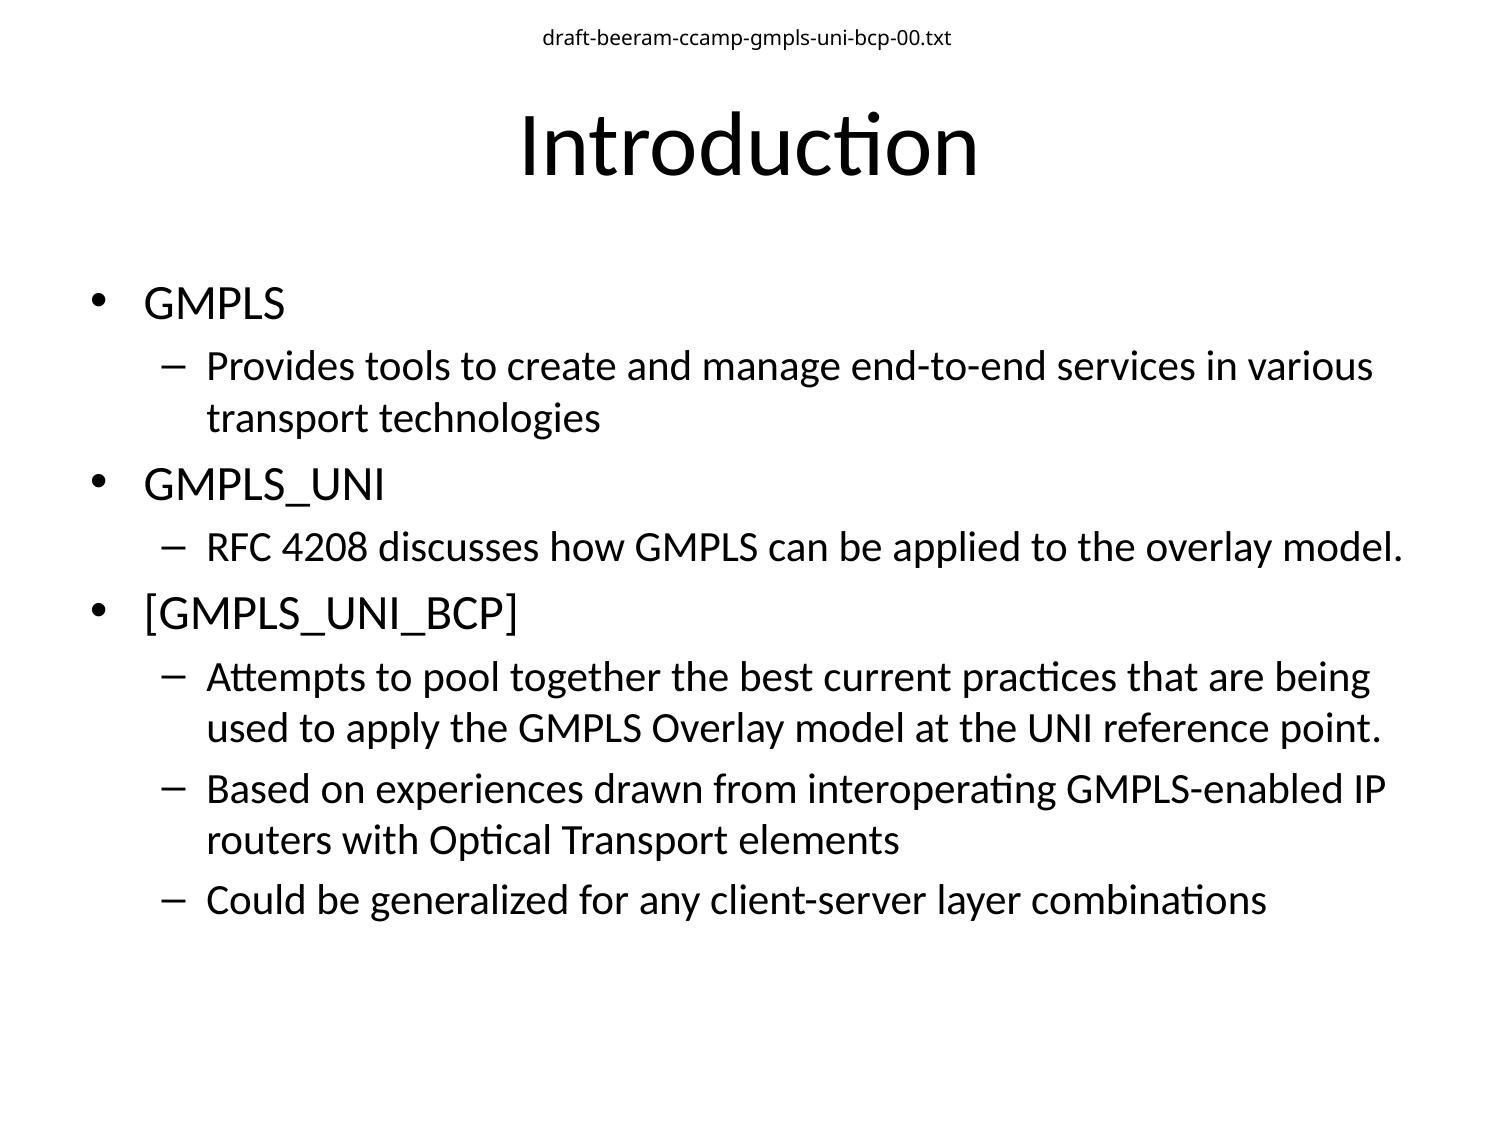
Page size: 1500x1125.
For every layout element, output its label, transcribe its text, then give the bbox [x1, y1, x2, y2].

text_box draft-beeram-ccamp-gmpls-uni-bcp-00.txt [527, 17, 973, 58]
list GMPLS Provides tools to create and manage end-to-end services in various transport technologies GMPLS_UNI RFC 4208 discusses how GMPLS can be applied to the overlay model. [GMPLS_UNI_BCP] Attempts to pool together the best current practices that are being used to apply the GMPLS Overlay model at the UNI reference point. Based on experiences drawn from interoperating GMPLS-enabled IP routers with Optical Transport elements Could be generalized for any client-server layer combinations [75, 262, 1425, 1005]
title Introduction [75, 45, 1425, 233]
